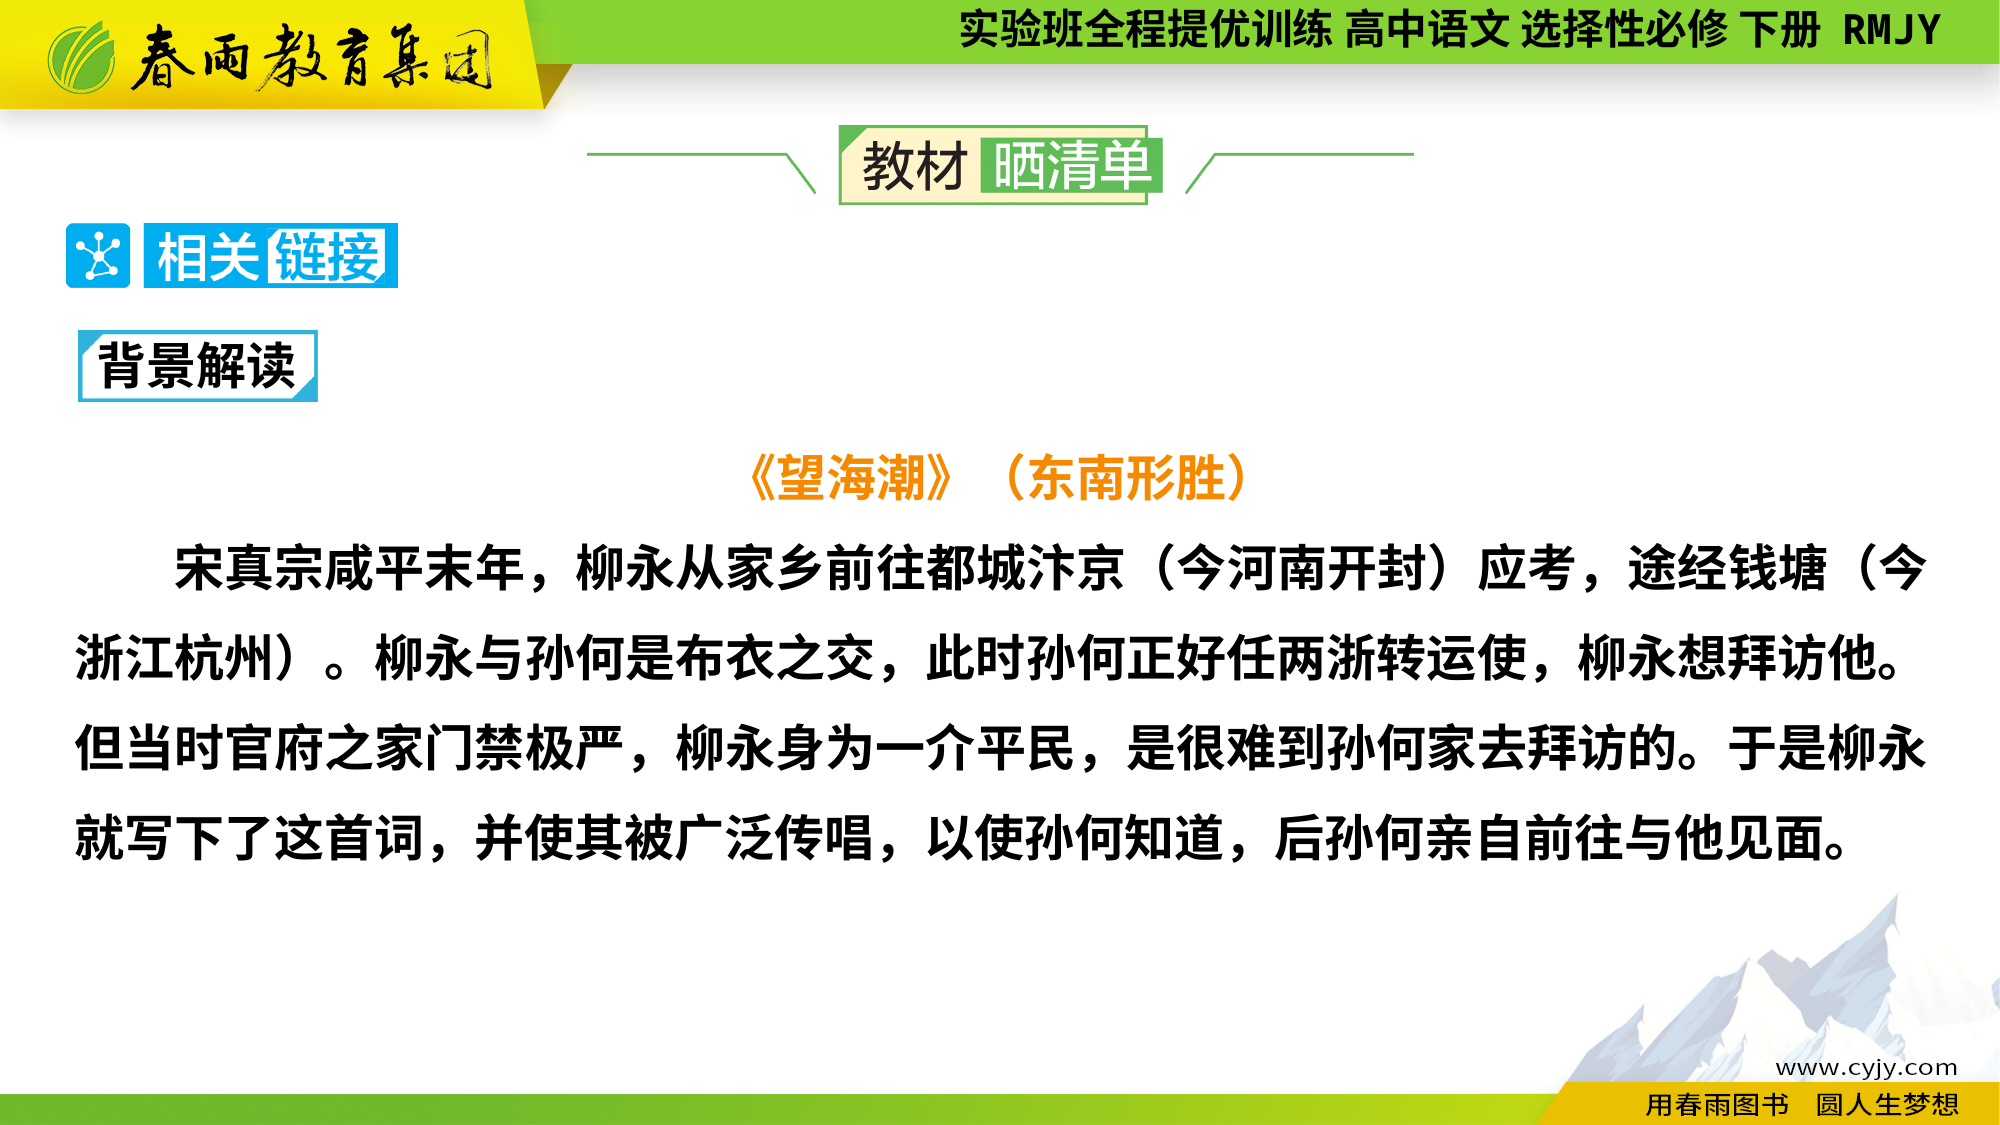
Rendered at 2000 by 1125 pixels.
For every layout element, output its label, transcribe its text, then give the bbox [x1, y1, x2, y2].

picture [0, 0, 2000, 1125]
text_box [78, 326, 319, 404]
list 《望海潮》（东南形胜） 宋真宗咸平末年，柳永从家乡前往都城汴京（今河南开封）应考，途经钱塘（今浙江杭州）。柳永与孙何是布衣之交，此时孙何正好任两浙转运使，柳永想拜访他。但当时官府之家门禁极严，柳永身为一介平民，是很难到孙何家去拜访的。于是柳永就写下了这首词，并使其被广泛传唱，以使孙何知道，后孙何亲自前往与他见面。 [59, 408, 1944, 970]
